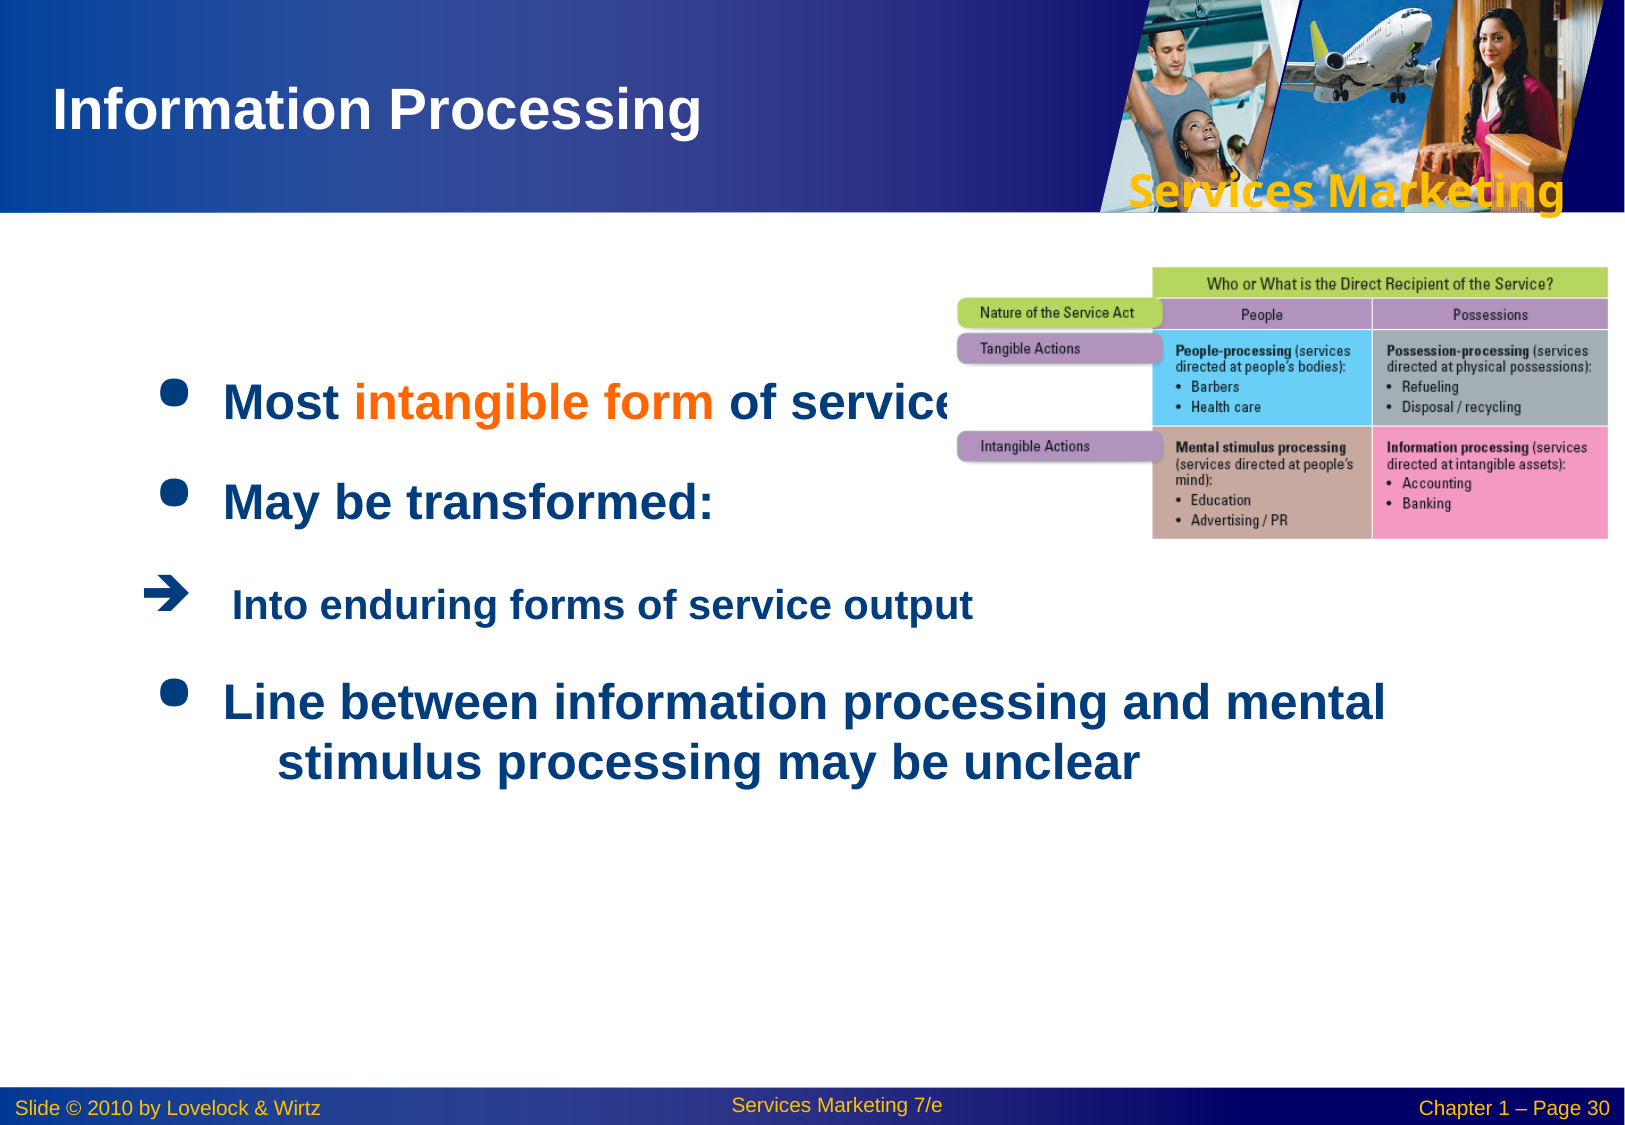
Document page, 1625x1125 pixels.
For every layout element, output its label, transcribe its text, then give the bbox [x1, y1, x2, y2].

picture [1546, 187, 1556, 202]
picture [947, 237, 1625, 558]
text_box Most intangible form of service May be transformed: Into enduring forms of service output Line between information processing and mental stimulus processing may be unclear [48, 360, 1539, 1002]
picture [1100, 0, 1604, 213]
picture [1162, 186, 1172, 192]
title Information Processing [36, 37, 1088, 176]
